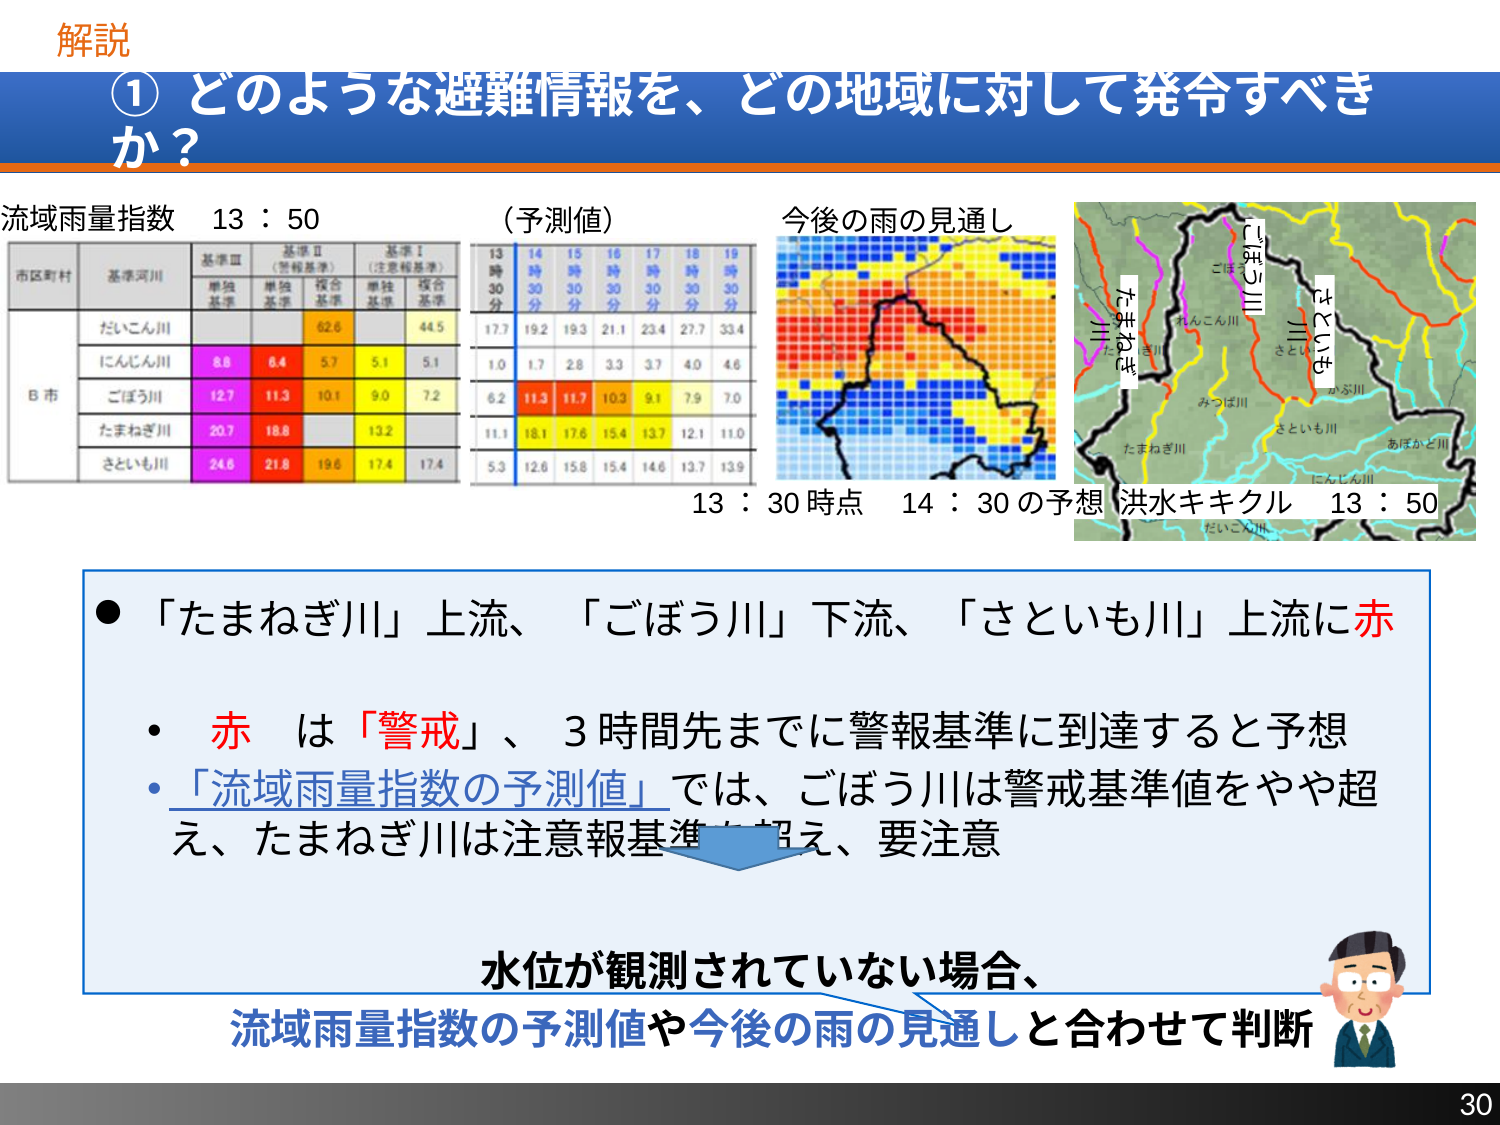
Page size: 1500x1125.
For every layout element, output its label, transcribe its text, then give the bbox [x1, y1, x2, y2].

title ① どのような避難情報を、どの地域に対して発令すべきか？ [95, 71, 1443, 176]
text_box 13：30時点 14：30の予想 [691, 484, 1074, 520]
slide_number 30 [1170, 1072, 1500, 1125]
text_box [82, 569, 1431, 995]
picture [775, 235, 1057, 481]
text_box （予測値） [485, 202, 633, 238]
picture [1074, 201, 1476, 541]
text_box [658, 825, 819, 872]
list 「たまねぎ川」上流、 「ごぼう川」下流、「さといも川」上流に赤 赤 は「警戒」、 3時間先までに警報基準に到達すると予想 「流域雨量指数の予測値」では、ごぼう川は警戒基準値をやや超え、たまねぎ川は注意報基準を超え、要注意 水位が観測されていない場合、 流域雨量指数の予測値や今後の雨の見通しと合わせて判断 [77, 585, 1412, 1017]
picture [0, 234, 462, 490]
picture [469, 238, 758, 491]
text_box [916, 1017, 963, 1028]
text_box 流域雨量指数 13：50 [0, 199, 320, 234]
picture [1307, 928, 1417, 1073]
text_box 今後の雨の見通し [781, 202, 1016, 235]
list 解説 [41, 14, 1336, 60]
